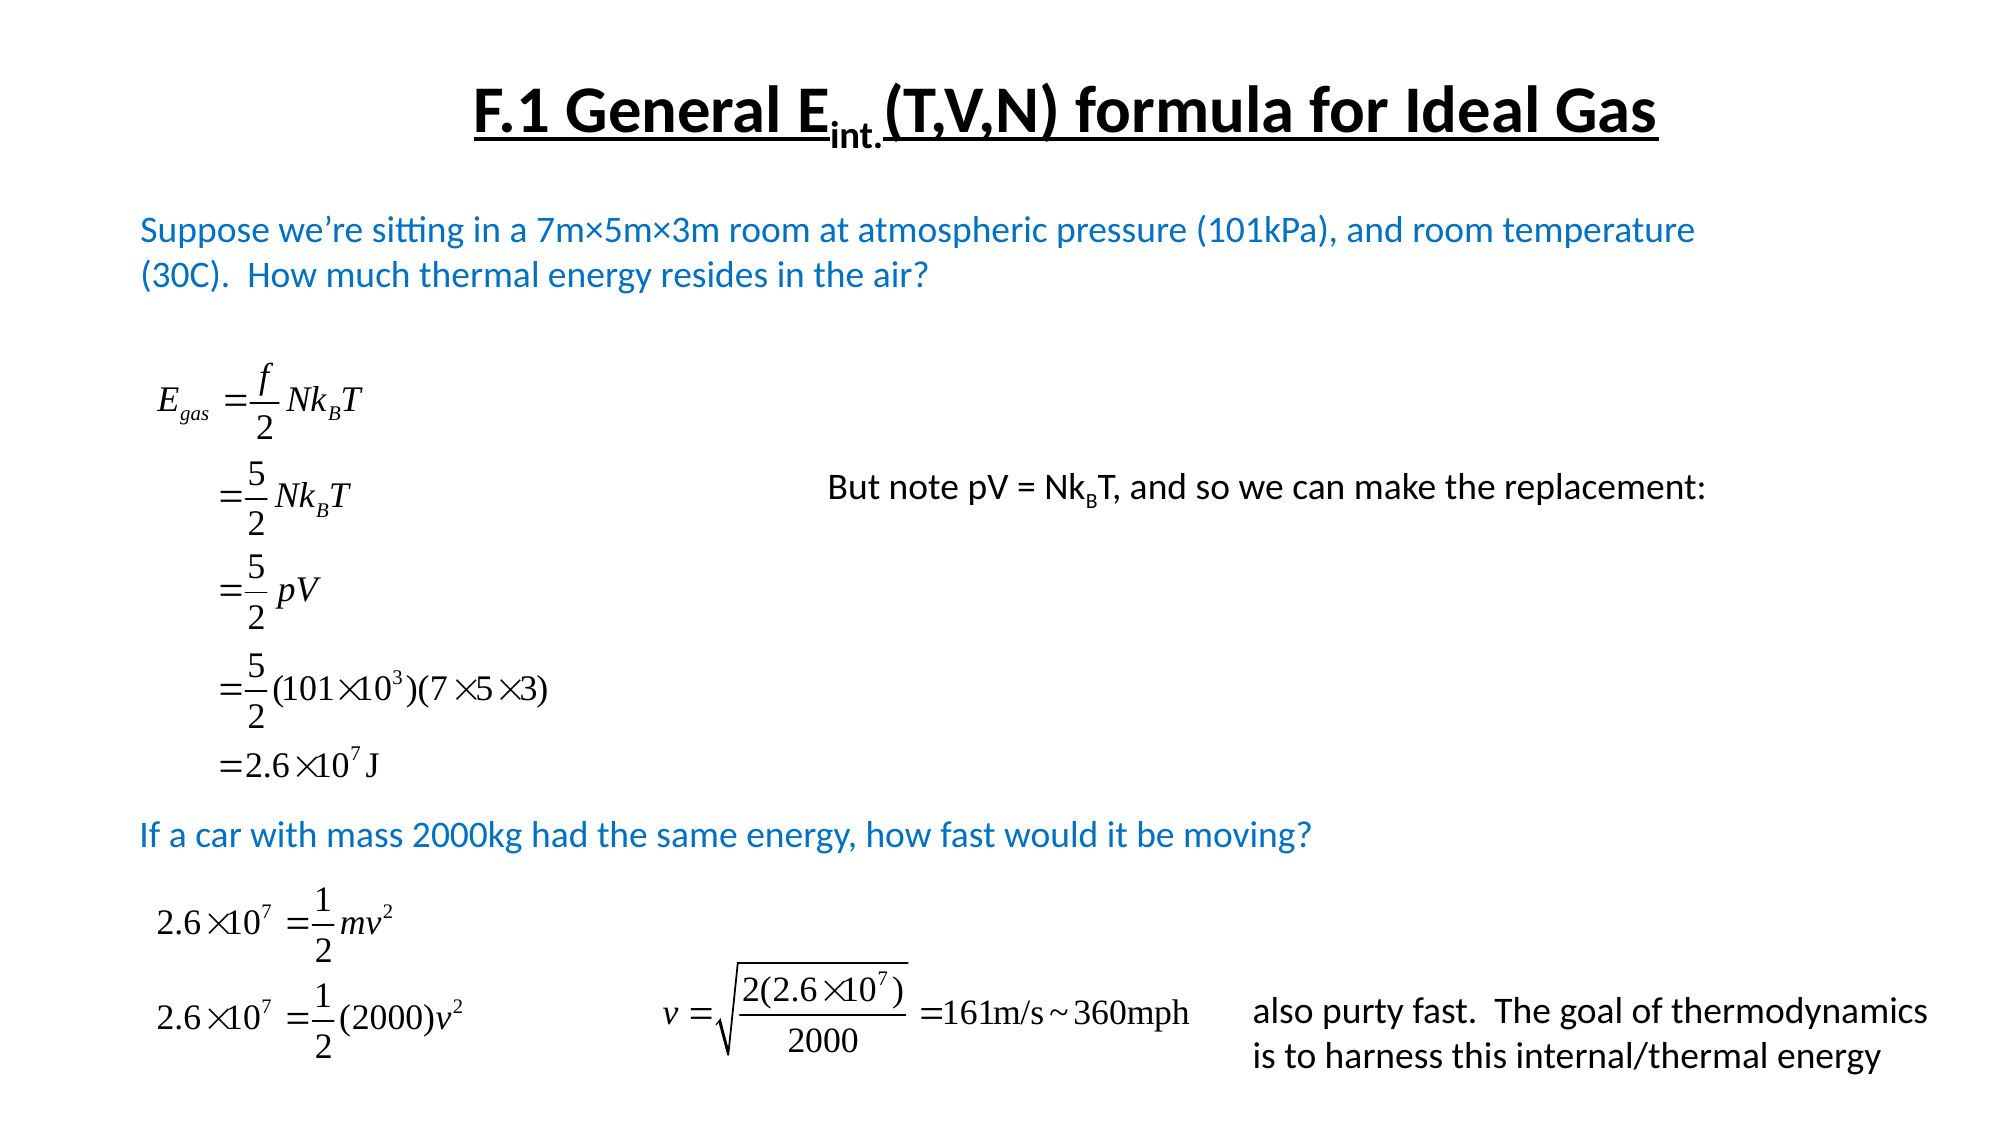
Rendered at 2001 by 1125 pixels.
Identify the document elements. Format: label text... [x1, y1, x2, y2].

text_box But note pV = NkBT, and so we can make the replacement: [812, 454, 1723, 521]
text_box also purty fast. The goal of thermodynamics is to harness this internal/thermal energy [1238, 978, 1945, 1084]
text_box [657, 955, 1197, 1063]
text_box F.1 General Eint.(T,V,N) formula for Ideal Gas [458, 58, 1674, 165]
text_box Suppose we’re sitting in a 7m×5m×3m room at atmospheric pressure (101kPa), and room temperature (30C). How much thermal energy resides in the air? [125, 197, 1729, 303]
text_box If a car with mass 2000kg had the same energy, how fast would it be moving? [124, 802, 1391, 862]
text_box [150, 352, 373, 545]
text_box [150, 544, 328, 638]
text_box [150, 737, 388, 793]
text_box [150, 643, 555, 737]
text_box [151, 875, 470, 1067]
